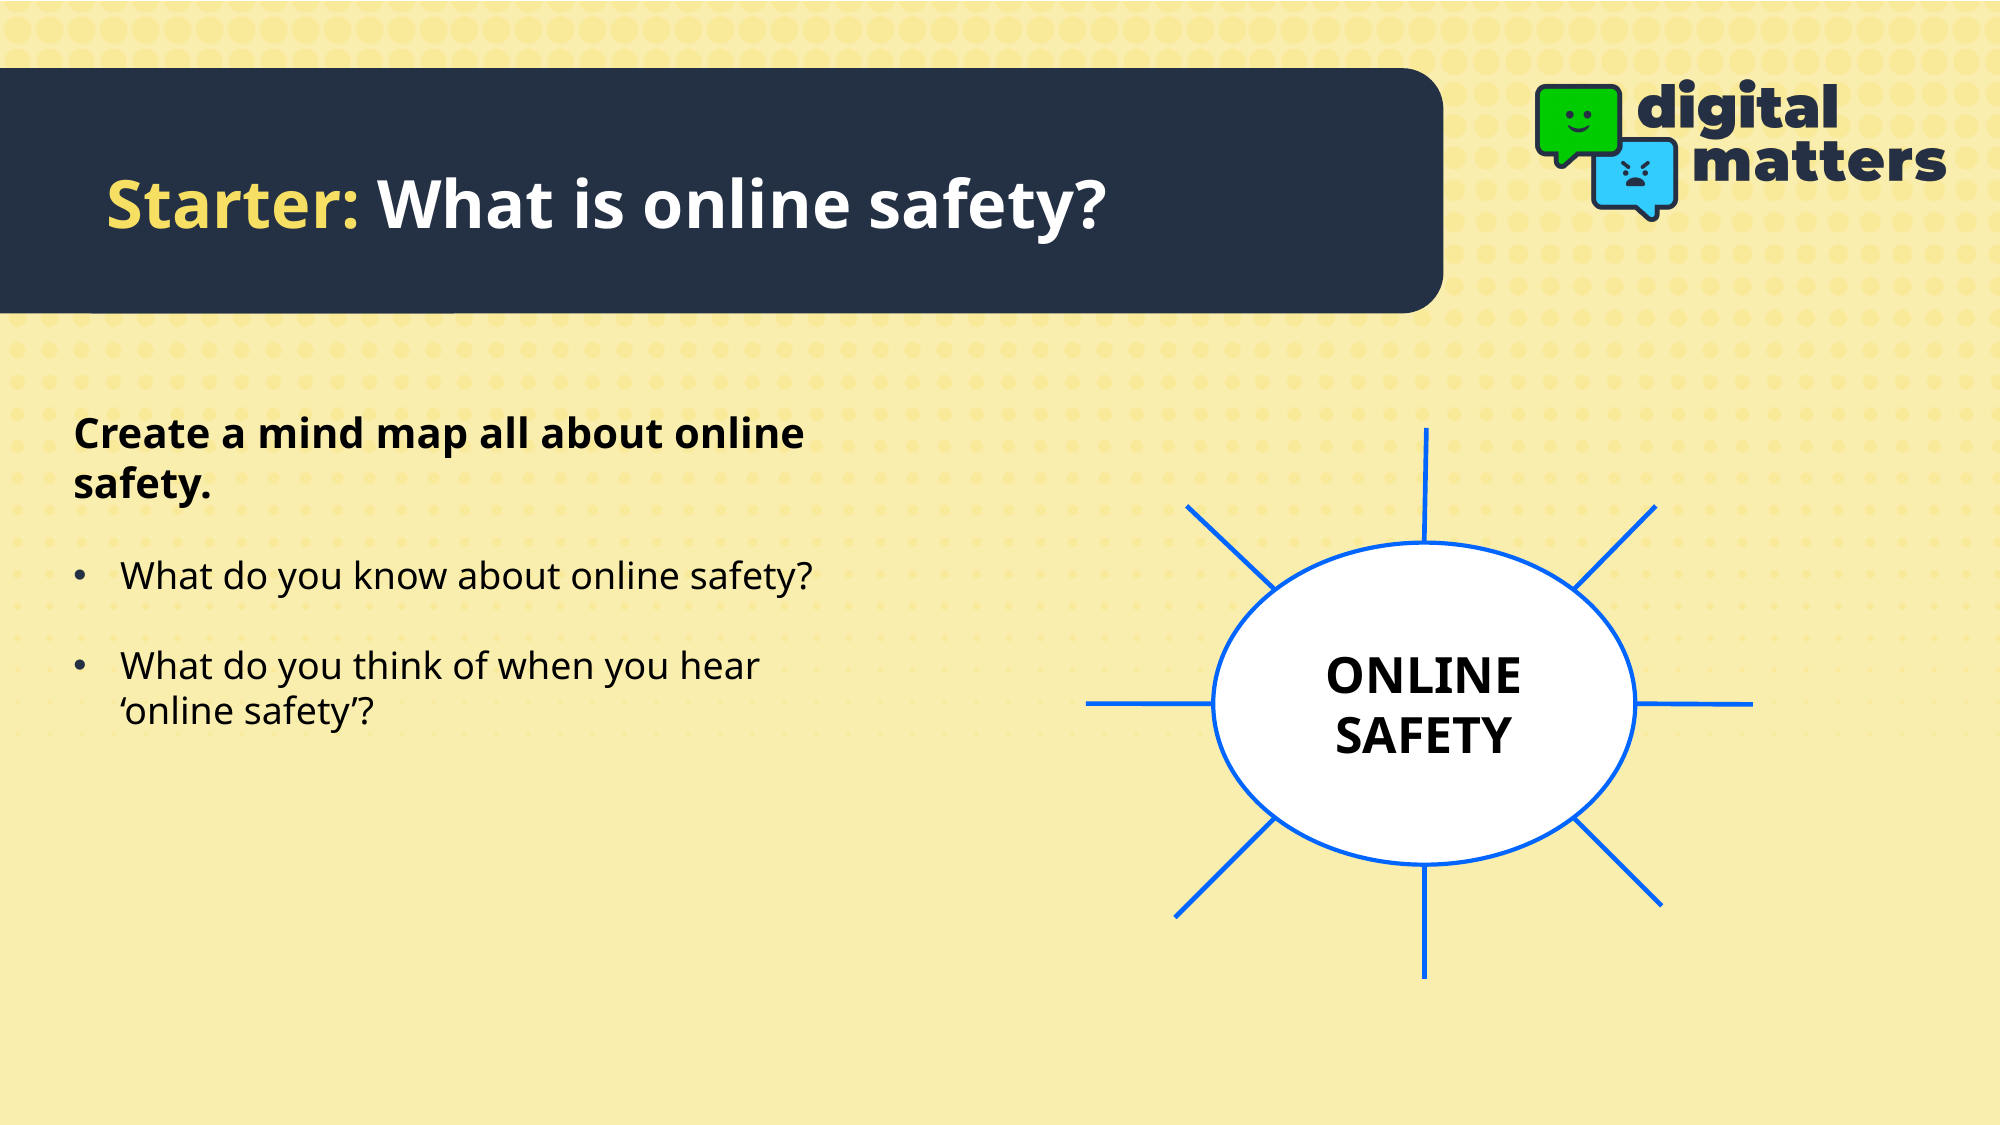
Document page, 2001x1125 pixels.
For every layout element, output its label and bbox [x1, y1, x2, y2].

text_box [1174, 817, 1276, 918]
text_box [1573, 817, 1662, 907]
text_box [1573, 505, 1657, 590]
picture [0, 0, 2000, 1125]
text_box [1186, 505, 1276, 590]
